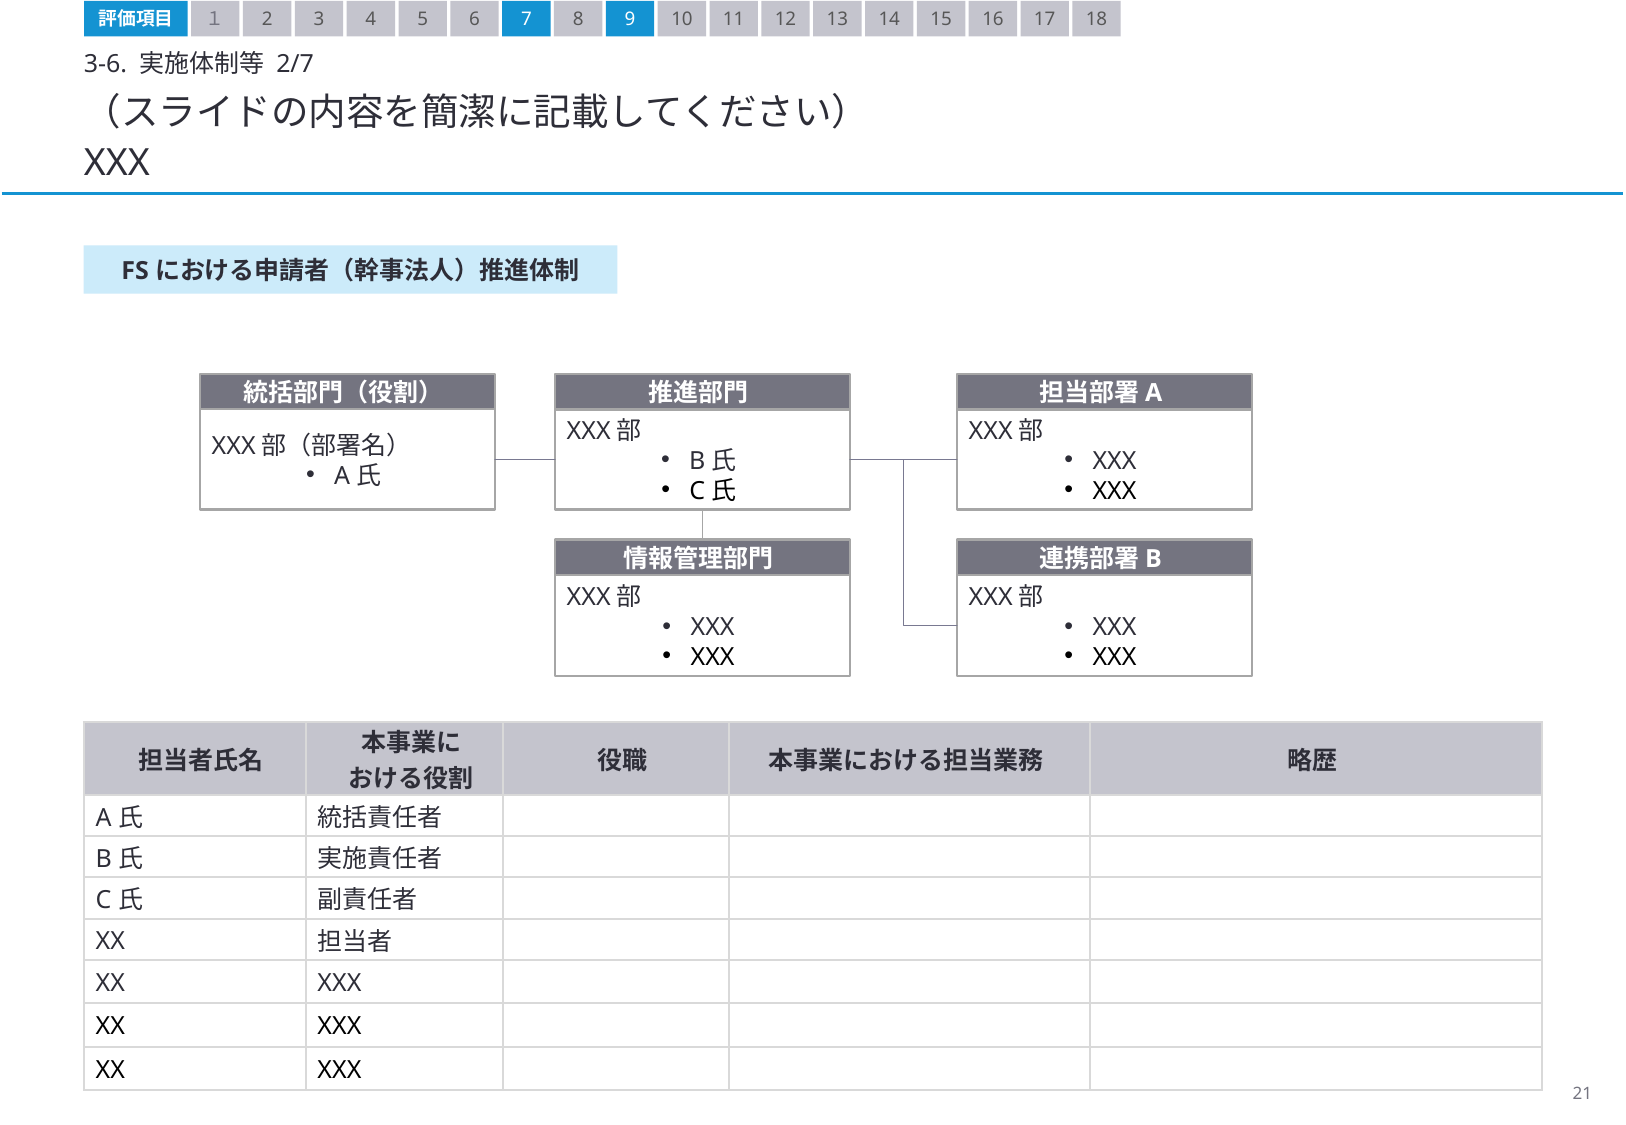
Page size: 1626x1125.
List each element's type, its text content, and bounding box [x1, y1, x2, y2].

table_cell XX [85, 961, 305, 1002]
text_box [849, 460, 958, 626]
table_cell [730, 837, 1089, 876]
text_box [83, 0, 1122, 37]
text_box 情報管理部門 [554, 539, 849, 576]
table_header 本事業に おける役割 [307, 723, 502, 794]
text_box XXX部 XXX XXX [554, 576, 851, 676]
table_cell [730, 920, 1089, 959]
table_cell [1091, 878, 1541, 918]
text_box 統括部門（役割） [199, 373, 496, 408]
text_box 推進部門 [554, 373, 851, 410]
table_cell 実施責任者 [307, 837, 502, 876]
table_cell [1091, 1004, 1541, 1046]
table_cell [730, 1048, 1089, 1089]
table_cell C氏 [85, 878, 305, 918]
list 3-6. 実施体制等 2/7 [84, 40, 1543, 82]
table_cell [504, 1004, 728, 1046]
table_cell [730, 796, 1089, 835]
table_cell XXX [307, 961, 502, 1002]
table_cell 副責任者 [307, 878, 502, 918]
text_box XXX部 B氏 C氏 [554, 410, 851, 510]
table_header 略歴 [1091, 723, 1541, 794]
list （スライドの内容を簡潔に記載してください） XXX [84, 83, 1543, 183]
text_box XXX部 XXX XXX [956, 410, 1253, 510]
text_box 連携部署B [958, 539, 1253, 576]
table_header 役職 [504, 723, 728, 794]
table_cell 担当者 [307, 920, 502, 959]
table_cell XX [85, 1048, 305, 1089]
table_cell [730, 878, 1089, 918]
table_cell A氏 [85, 796, 305, 835]
table_header 本事業における担当業務 [730, 723, 1089, 794]
table_cell [1091, 1048, 1541, 1089]
table_cell [1091, 920, 1541, 959]
table_cell [504, 878, 728, 918]
table_cell XX [85, 920, 305, 959]
table_cell [1091, 961, 1541, 1002]
table_cell XXX [307, 1048, 502, 1089]
table_cell XXX [307, 1004, 502, 1046]
table_cell [1091, 796, 1541, 835]
table_cell [504, 837, 728, 876]
table_cell [730, 1004, 1089, 1046]
table_cell XX [85, 1004, 305, 1046]
text_box XXX部（部署名） A氏 [199, 408, 496, 510]
text_box FSにおける申請者（幹事法人）推進体制 [83, 244, 618, 295]
text_box XXX部 XXX XXX [956, 576, 1253, 676]
table_cell [504, 920, 728, 959]
table_cell [730, 961, 1089, 1002]
text_box 担当部署A [956, 373, 1253, 410]
table_cell B氏 [85, 837, 305, 876]
table_cell [504, 961, 728, 1002]
table_cell [504, 1048, 728, 1089]
table_cell [504, 796, 728, 835]
table_header 担当者氏名 [85, 723, 305, 794]
table_cell [1091, 837, 1541, 876]
table_cell 統括責任者 [307, 796, 502, 835]
